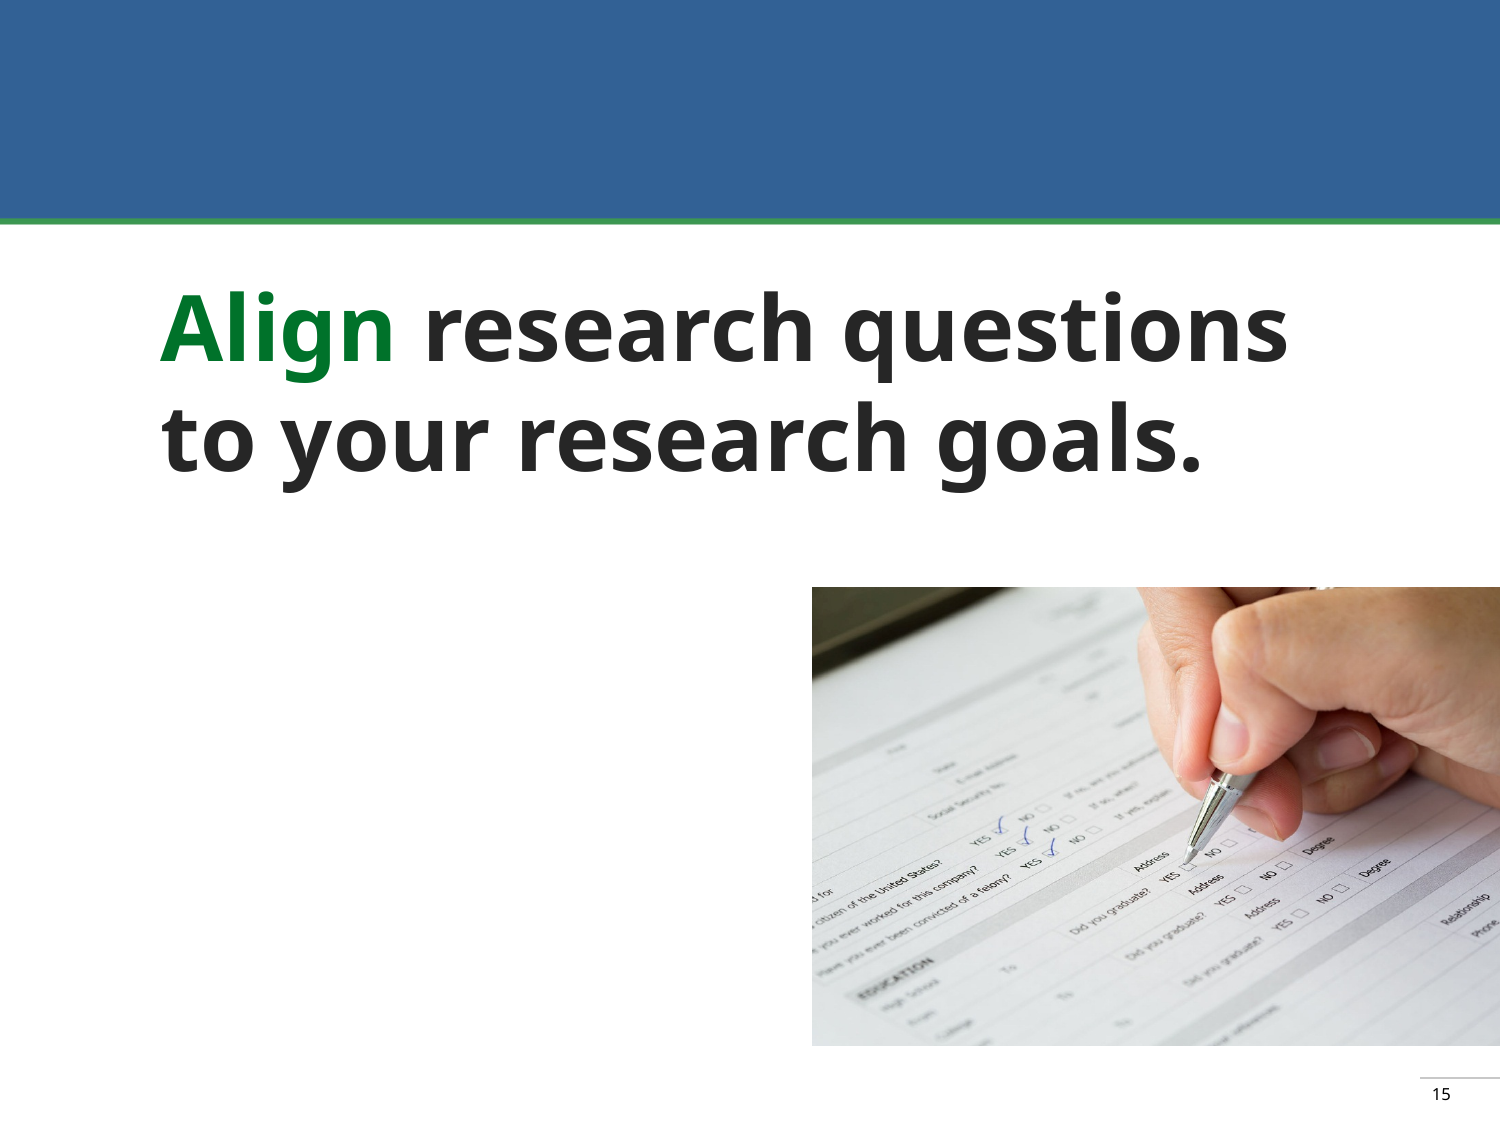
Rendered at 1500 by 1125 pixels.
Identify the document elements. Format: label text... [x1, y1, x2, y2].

slide_number 15 [1431, 1085, 1458, 1106]
picture [0, 0, 1500, 1125]
list Align research questions to your research goals. [145, 262, 1350, 963]
